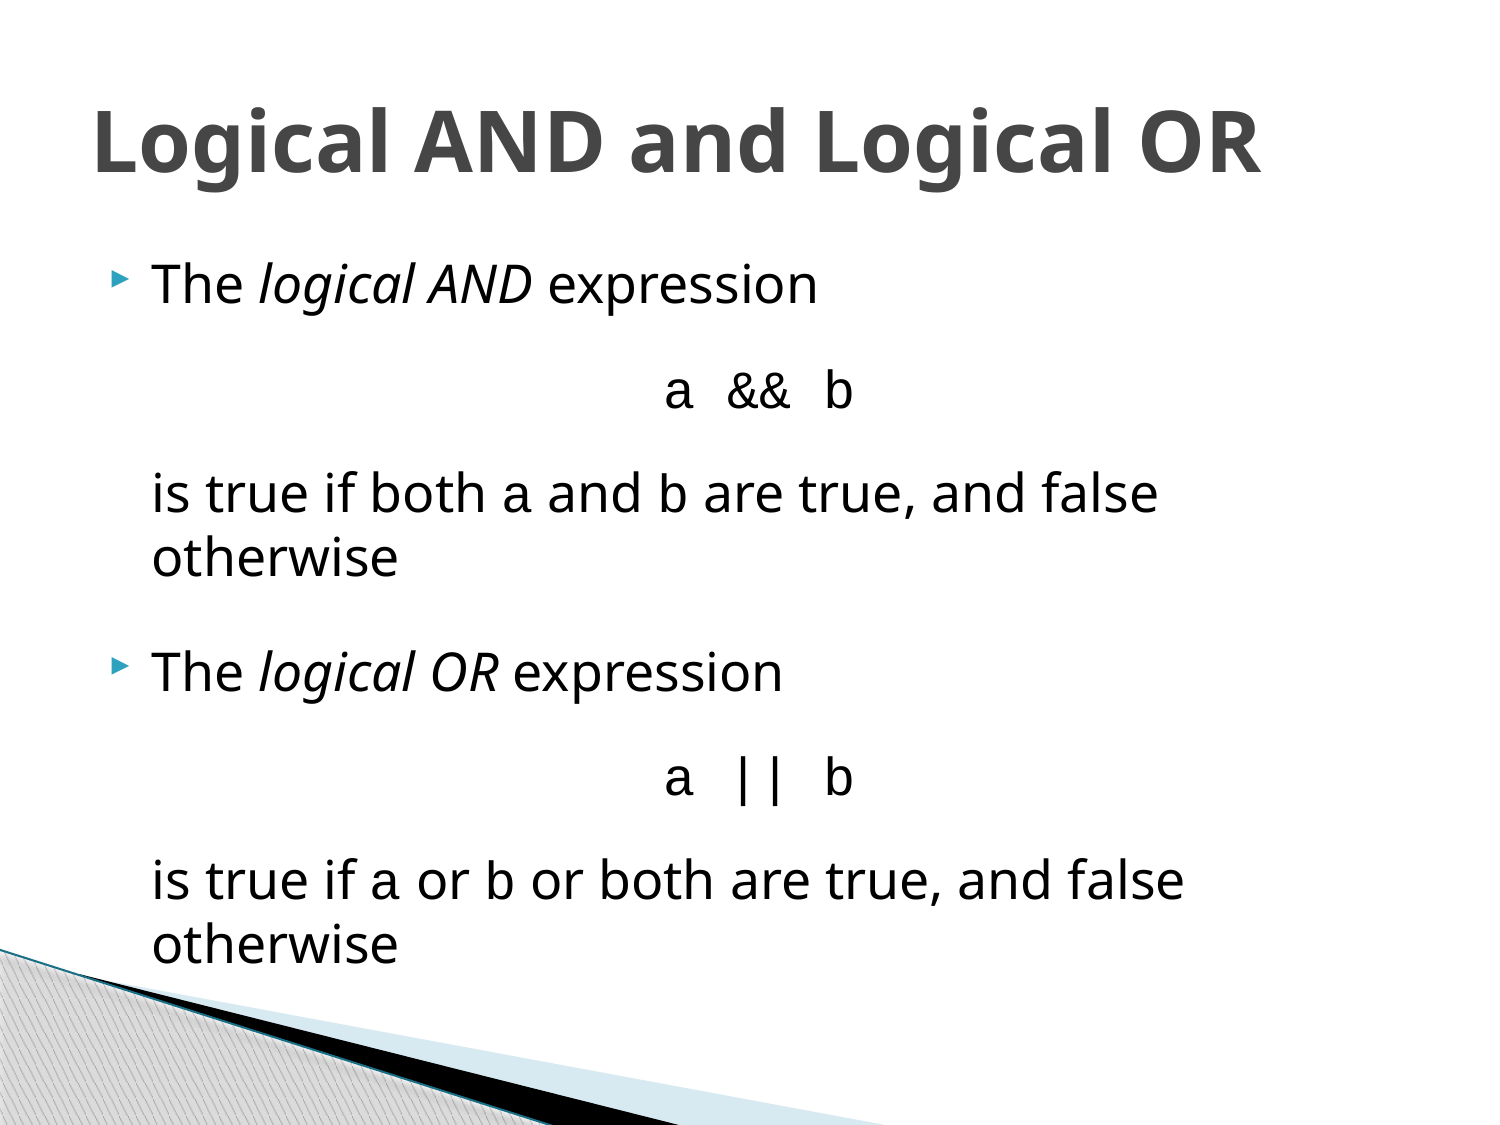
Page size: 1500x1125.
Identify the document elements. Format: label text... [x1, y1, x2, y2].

list The logical AND expression a && b is true if both a and b are true, and false otherwise The logical OR expression a || b is true if a or b or both are true, and false otherwise [75, 243, 1425, 986]
title Logical AND and Logical OR [75, 45, 1425, 233]
